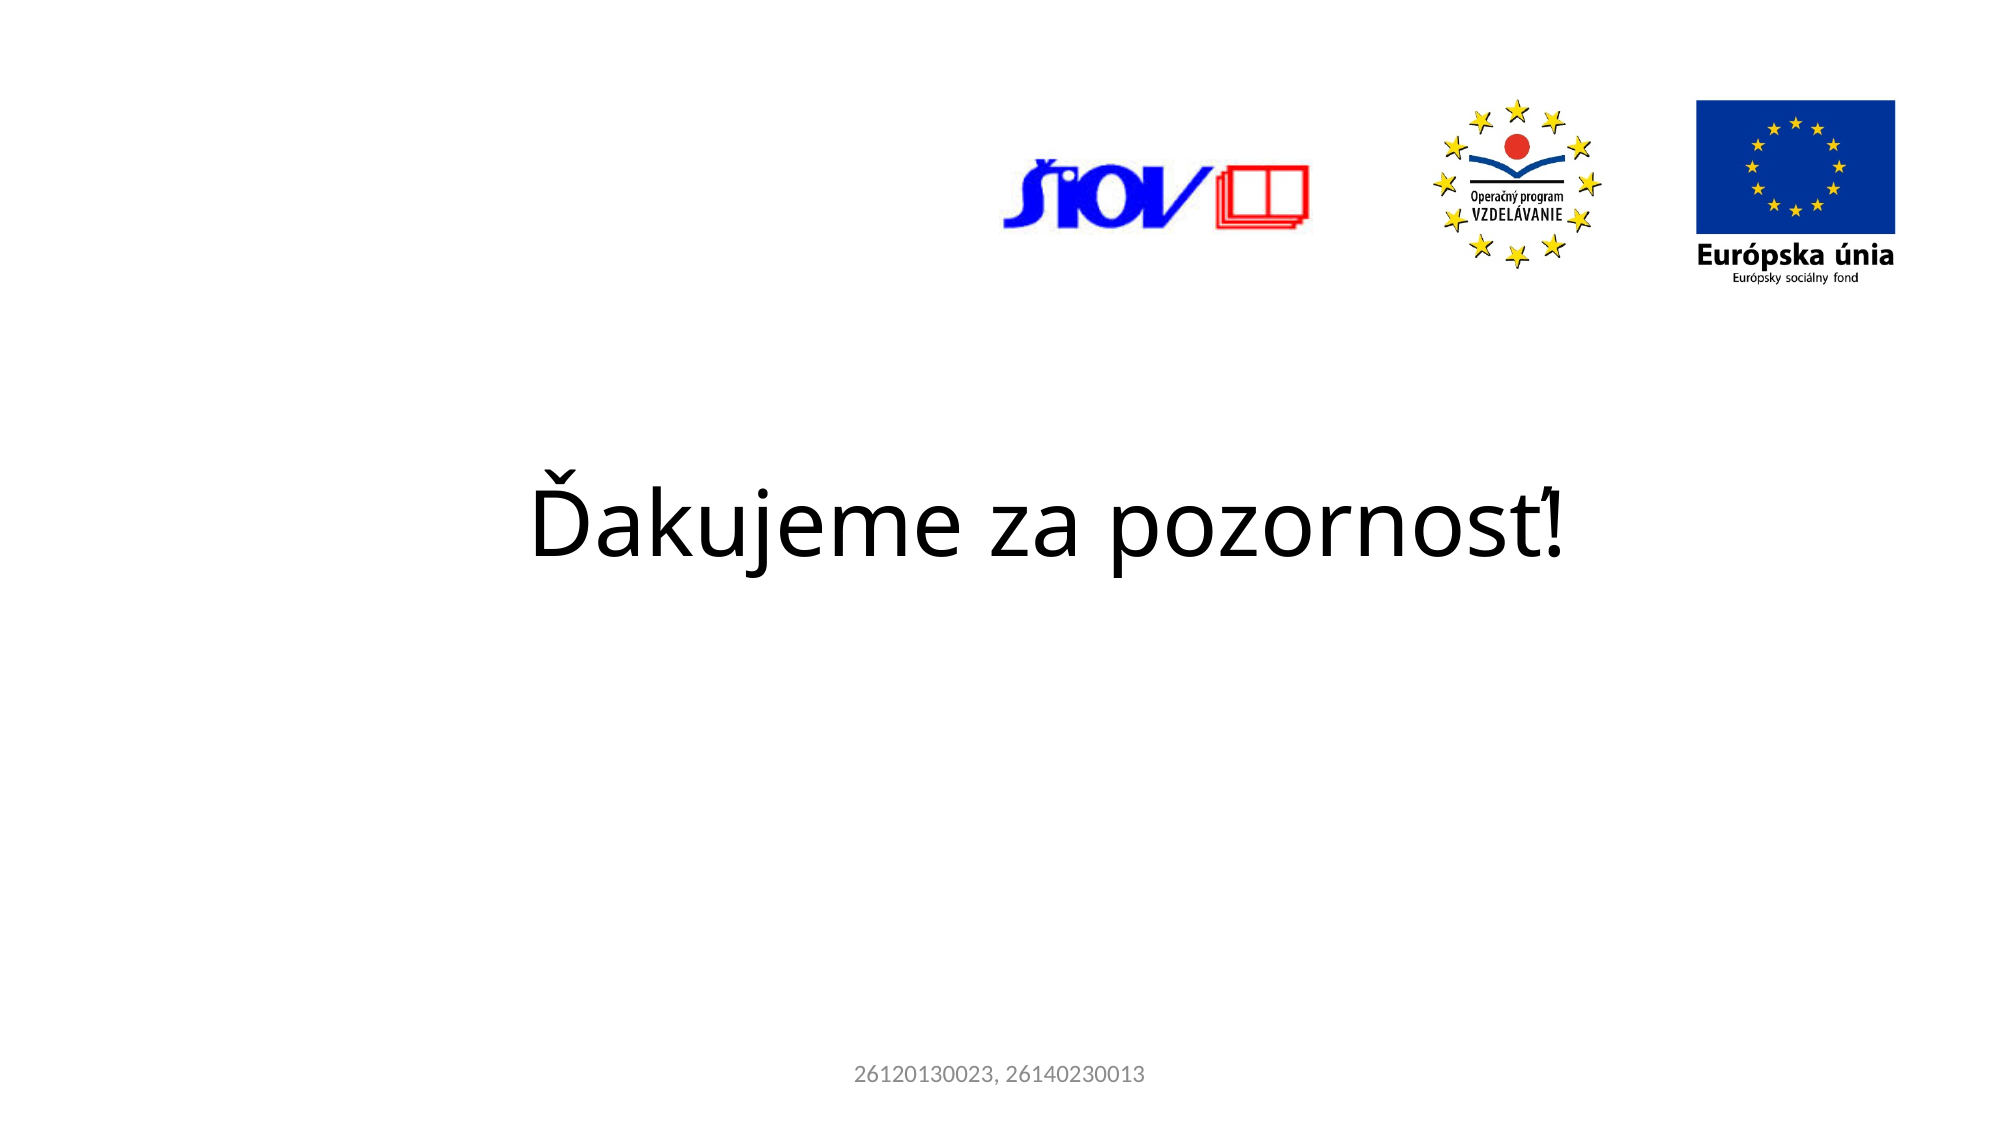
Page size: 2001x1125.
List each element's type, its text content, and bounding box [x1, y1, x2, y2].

picture [1692, 96, 1899, 289]
footer 26120130023, 26140230013 [662, 1042, 1338, 1103]
picture [999, 109, 1313, 276]
title Ďakujeme za pozornosť! [212, 161, 1788, 893]
picture [1432, 98, 1603, 269]
